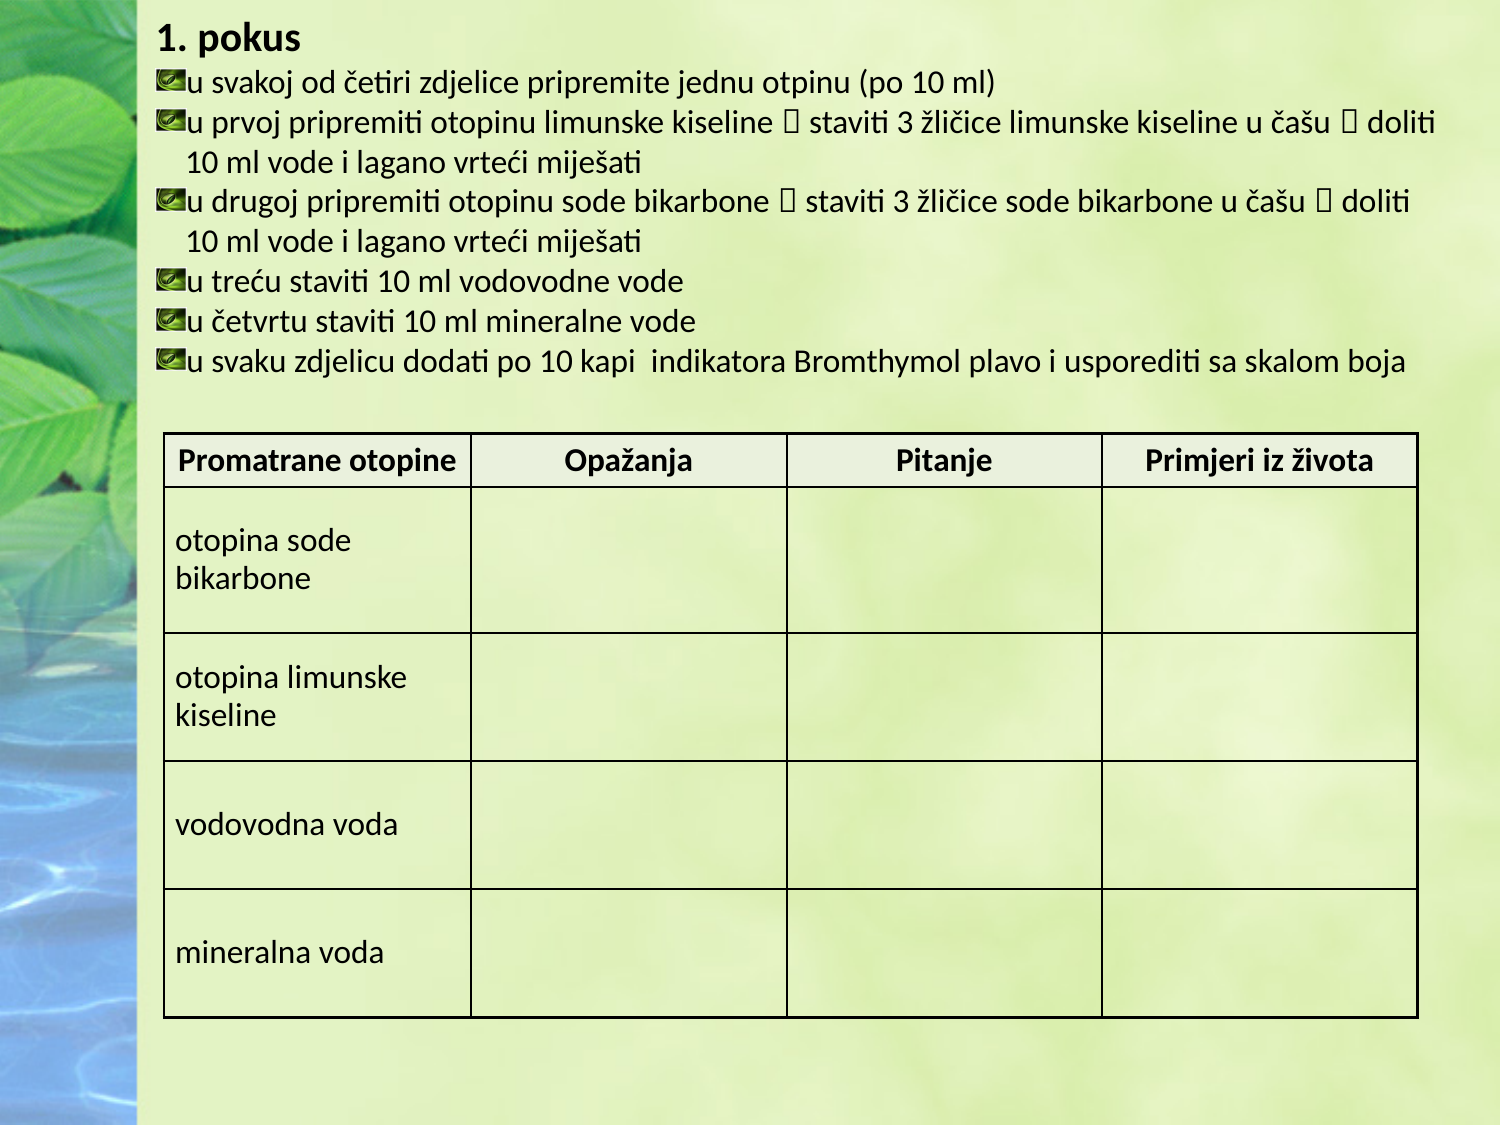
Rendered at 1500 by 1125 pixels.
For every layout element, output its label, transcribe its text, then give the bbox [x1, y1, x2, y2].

table_cell [788, 634, 1101, 760]
table_cell [1103, 634, 1416, 760]
table_cell [472, 762, 786, 888]
table_cell [788, 890, 1101, 1016]
table_cell otopina sode bikarbone [165, 488, 470, 632]
table_cell [788, 762, 1101, 888]
table_cell [472, 890, 786, 1016]
table_header Pitanje [788, 435, 1101, 486]
table_cell [1103, 762, 1416, 888]
text_box 1. pokus u svakoj od četiri zdjelice pripremite jednu otpinu (po 10 ml) u prvoj pripremiti otopinu limunske kiseline  staviti 3 žličice limunske kiseline u čašu  doliti 10 ml vode i lagano vrteći miješati u drugoj pripremiti otopinu sode bikarbone  staviti 3 žličice sode bikarbone u čašu  doliti 10 ml vode i lagano vrteći miješati u treću staviti 10 ml vodovodne vode u četvrtu staviti 10 ml mineralne vode u svaku zdjelicu dodati po 10 kapi indikatora Bromthymol plavo i usporediti sa skalom boja [140, 2, 1465, 427]
table_cell [472, 488, 786, 632]
table_cell [1103, 890, 1416, 1016]
table_cell vodovodna voda [165, 762, 470, 888]
table_header Promatrane otopine [165, 435, 470, 486]
table_cell [1103, 488, 1416, 632]
table_cell [788, 488, 1101, 632]
picture [0, 0, 1500, 1125]
table_cell [472, 634, 786, 760]
table_cell mineralna voda [165, 890, 470, 1016]
table_header Primjeri iz života [1103, 435, 1416, 486]
table_header Opažanja [472, 435, 786, 486]
table_cell otopina limunske kiseline [165, 634, 470, 760]
